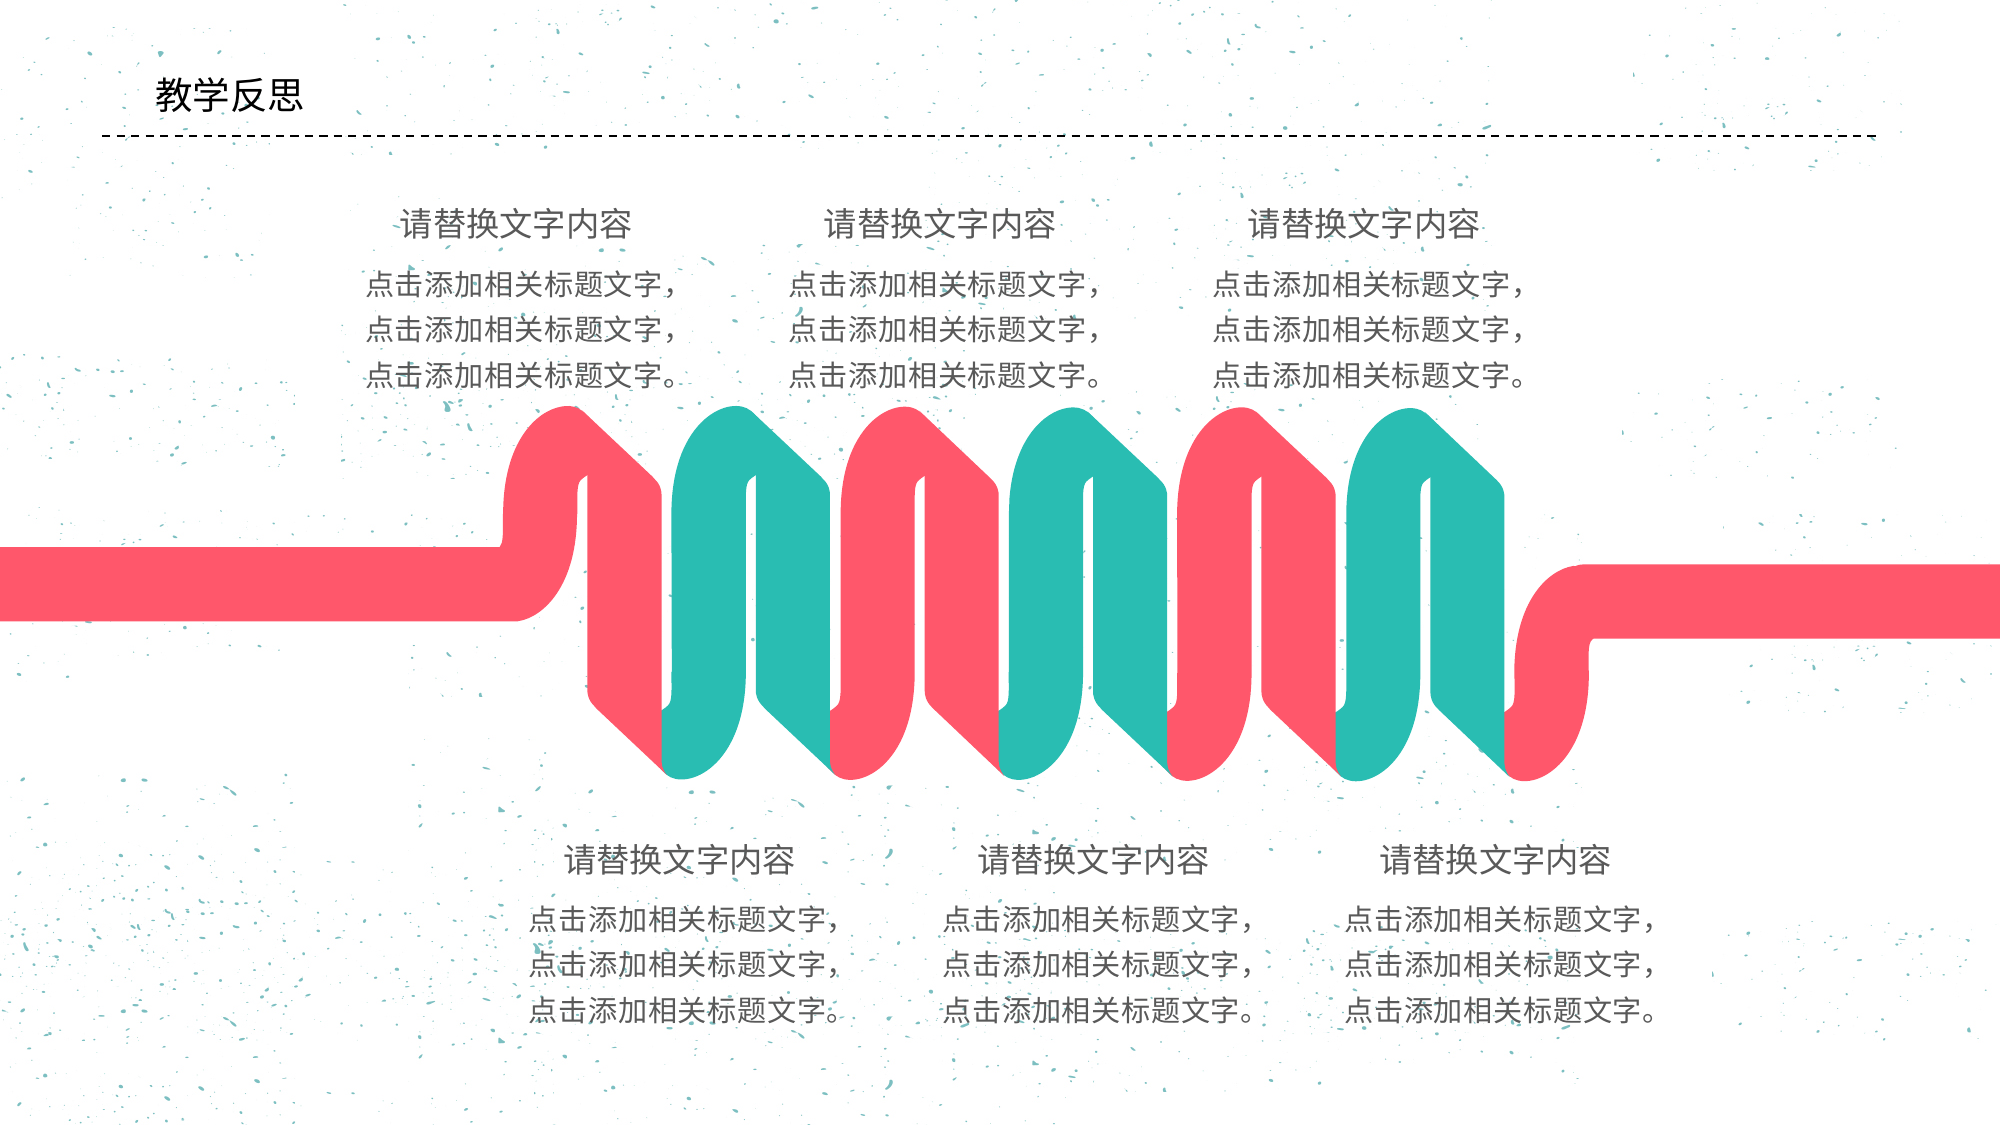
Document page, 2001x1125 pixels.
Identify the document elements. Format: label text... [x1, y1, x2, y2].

picture [0, 0, 2000, 195]
picture [0, 1037, 2000, 1125]
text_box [0, 195, 2000, 1037]
text_box 教学反思 [140, 64, 321, 125]
